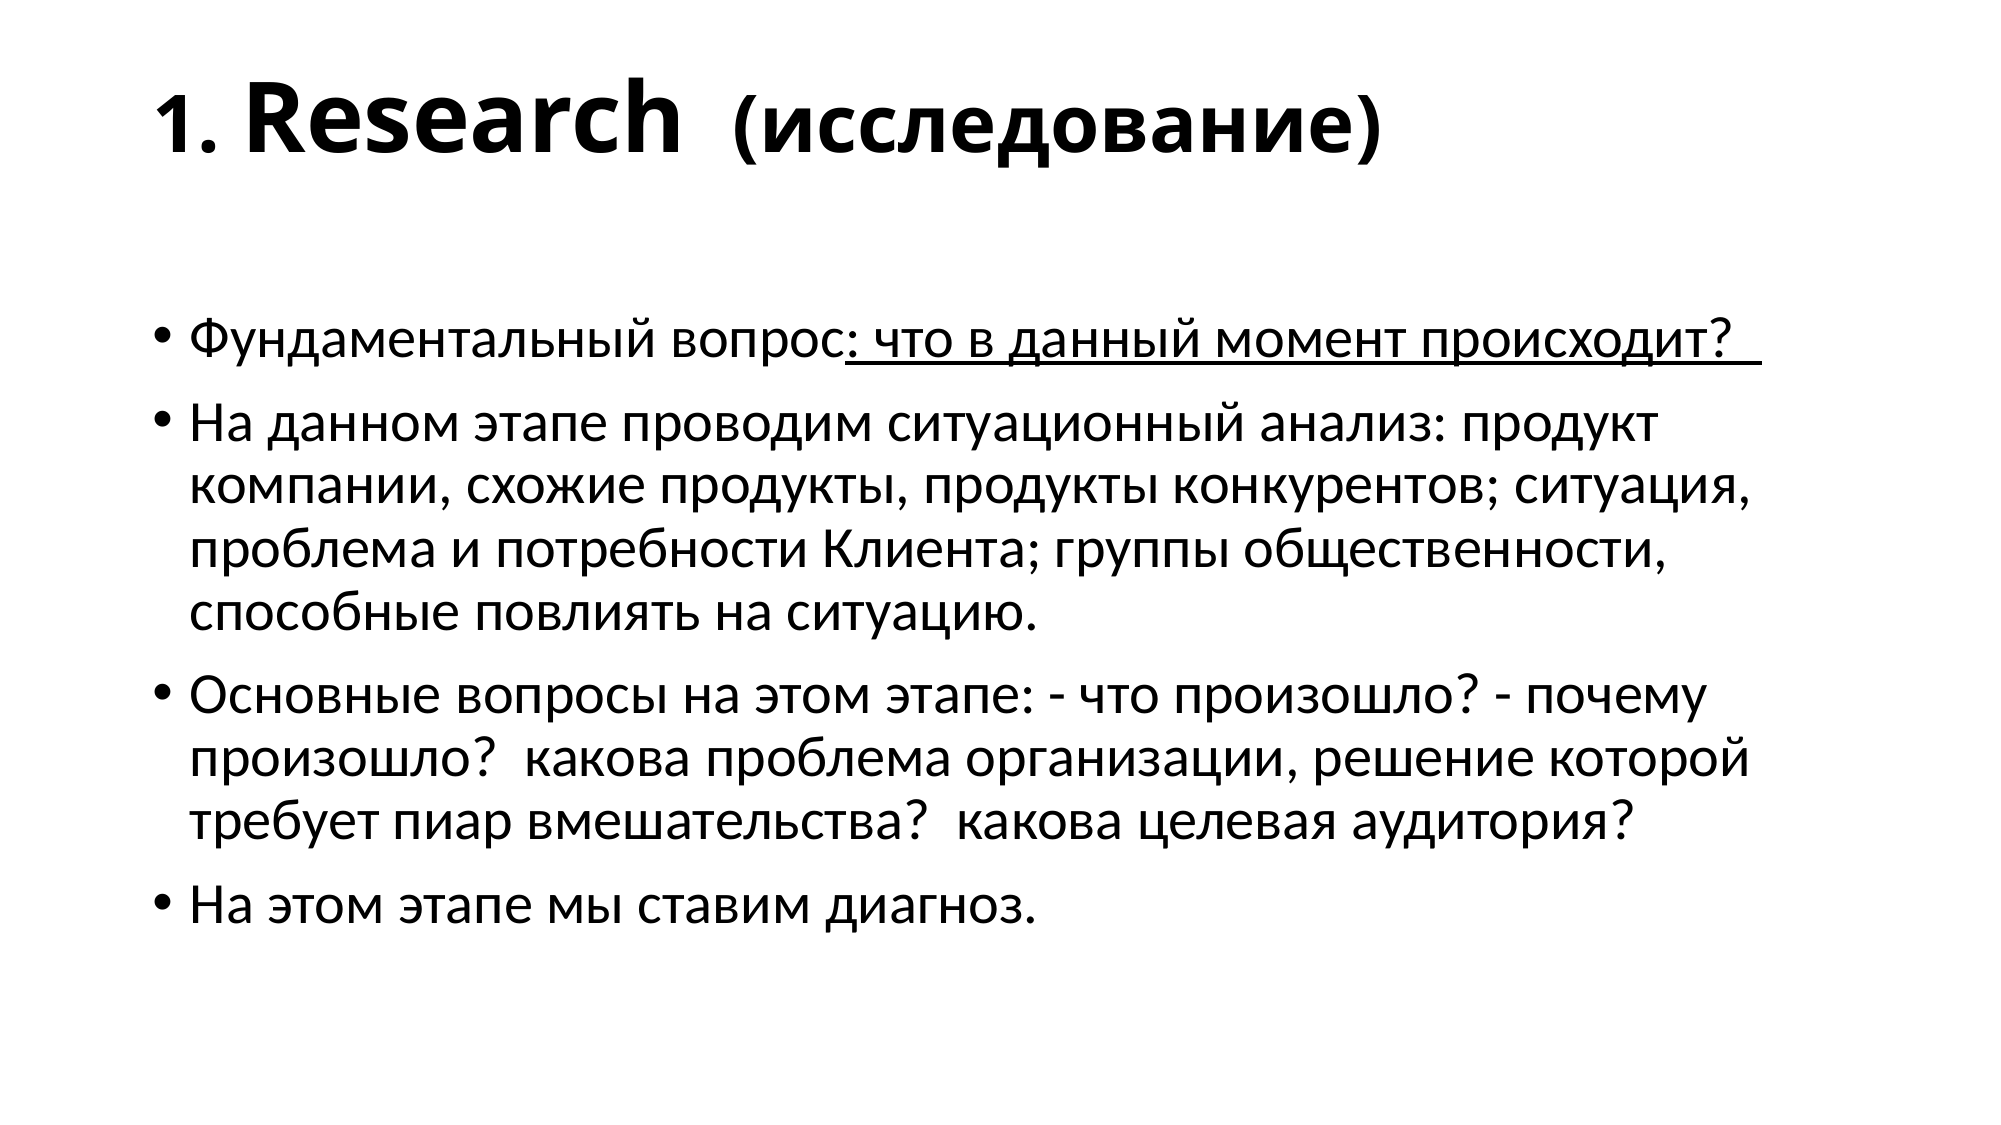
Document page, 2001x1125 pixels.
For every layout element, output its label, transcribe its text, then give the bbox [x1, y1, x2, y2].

list Фундаментальный вопрос: что в данный момент происходит? На данном этапе проводим ситуационный анализ: продукт компании, схожие продукты, продукты конкурентов; ситуация, проблема и потребности Клиента; группы общественности, способные повлиять на ситуацию. Основные вопросы на этом этапе: - что произошло? - почему произошло? какова проблема организации, решение которой требует пиар вмешательства? какова целевая аудитория? На этом этапе мы ставим диагноз. [137, 299, 1863, 1014]
title 1. Research (исследование) [137, 59, 1863, 278]
